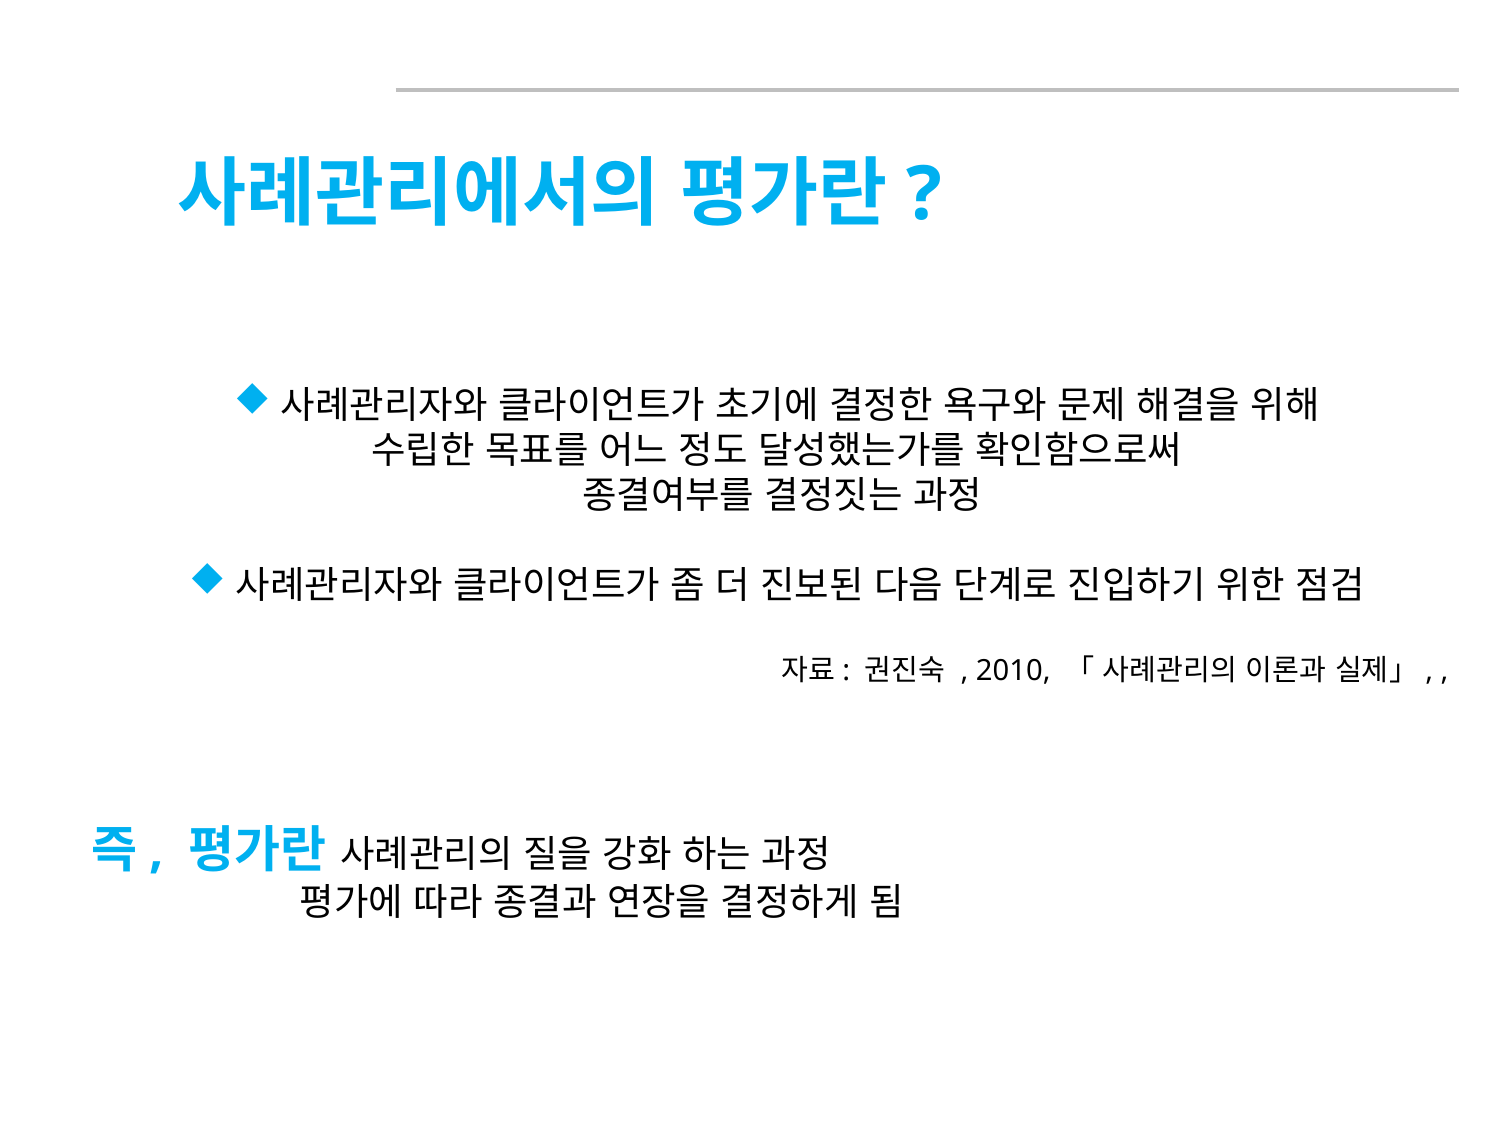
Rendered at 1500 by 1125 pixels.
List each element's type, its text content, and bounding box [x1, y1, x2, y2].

text_box 즉, 평가란 사례관리의 질을 강화 하는 과정 평가에 따라 종결과 연장을 결정하게 됨 [76, 810, 1447, 931]
text_box 사례관리에서의 평가란? [162, 137, 957, 242]
text_box 사례관리자와 클라이언트가 초기에 결정한 욕구와 문제 해결을 위해 수립한 목표를 어느 정도 달성했는가를 확인함으로써 종결여부를 결정짓는 과정 사례관리자와 클라이언트가 좀 더 진보된 다음 단계로 진입하기 위한 점검 자료: 권진숙 , 2010, 「 사례관리의 이론과 실제」, , [94, 373, 1471, 694]
